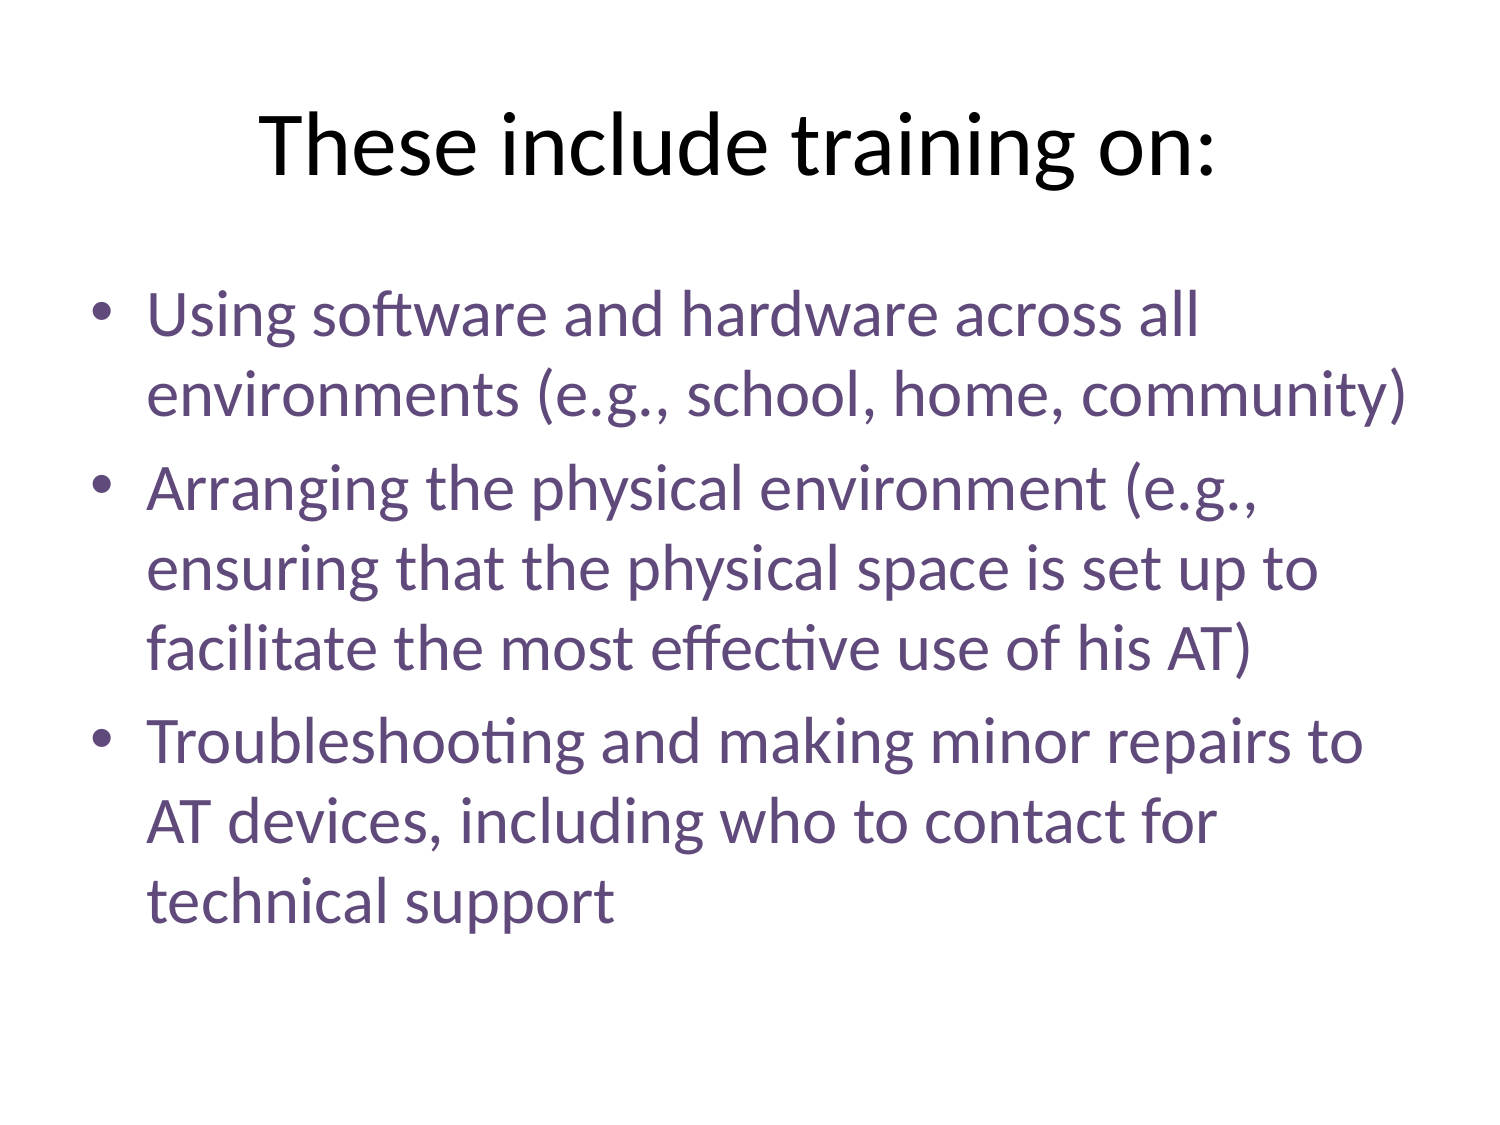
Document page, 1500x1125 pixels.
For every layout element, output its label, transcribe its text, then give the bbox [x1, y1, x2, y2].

title These include training on: [75, 45, 1425, 233]
list Using software and hardware across all environments (e.g., school, home, community) Arranging the physical environment (e.g., ensuring that the physical space is set up to facilitate the most effective use of his AT) Troubleshooting and making minor repairs to AT devices, including who to contact for technical support [75, 262, 1425, 1005]
